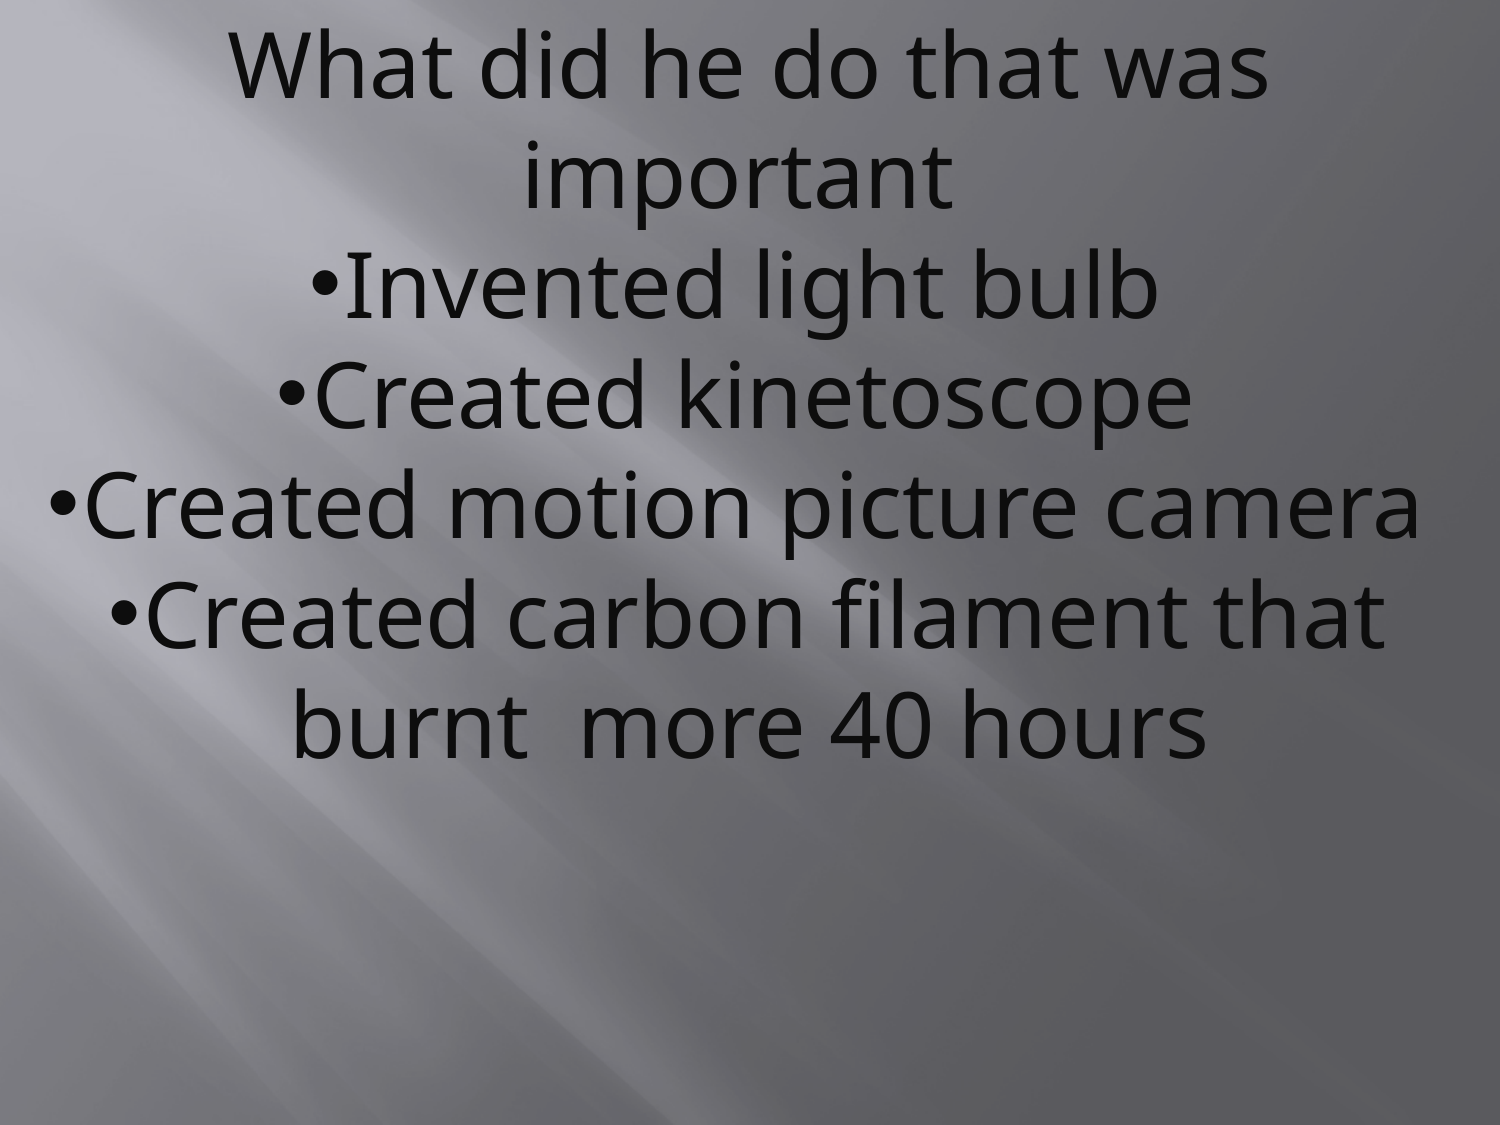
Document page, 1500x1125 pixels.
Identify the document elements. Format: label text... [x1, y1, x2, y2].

text_box What did he do that was important Invented light bulb Created kinetoscope Created motion picture camera Created carbon filament that burnt more 40 hours [0, 0, 1500, 785]
